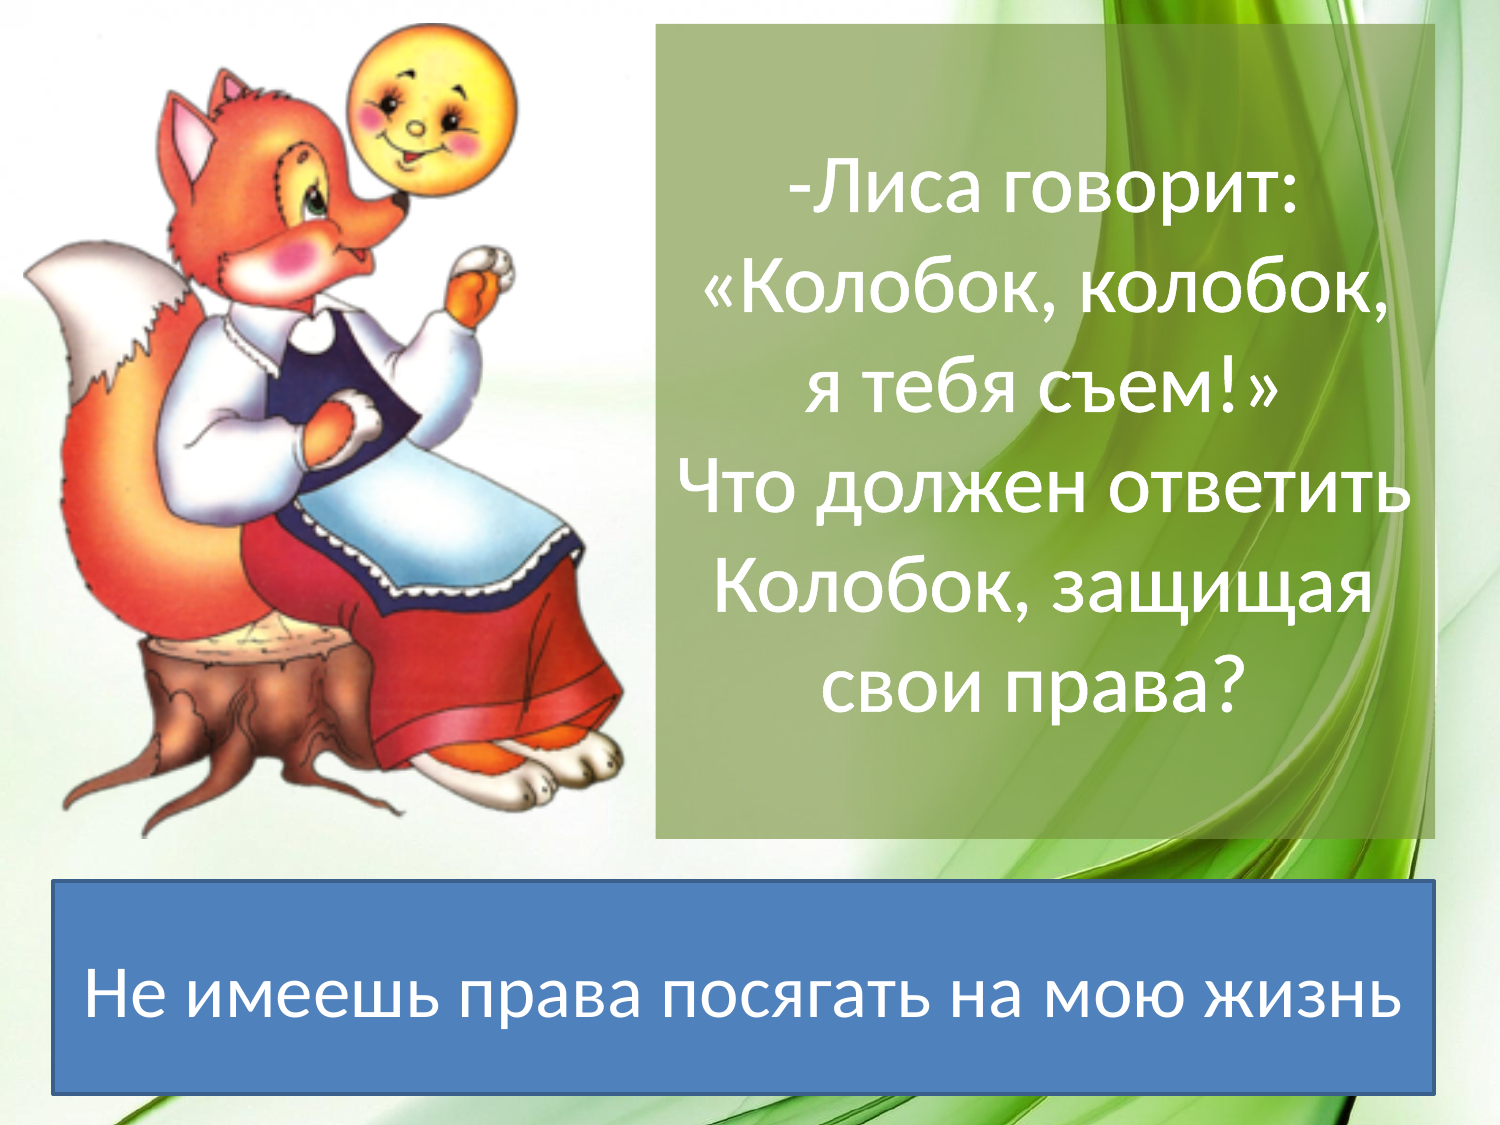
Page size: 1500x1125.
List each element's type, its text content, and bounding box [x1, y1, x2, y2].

picture [0, 0, 1500, 1125]
text_box [653, 22, 1437, 841]
text_box Не имеешь права посягать на мою жизнь [51, 879, 1436, 1096]
text_box -Лиса говорит: «Колобок, колобок, я тебя съем!» Что должен ответить Колобок, защищая свои права? [654, 121, 1434, 736]
